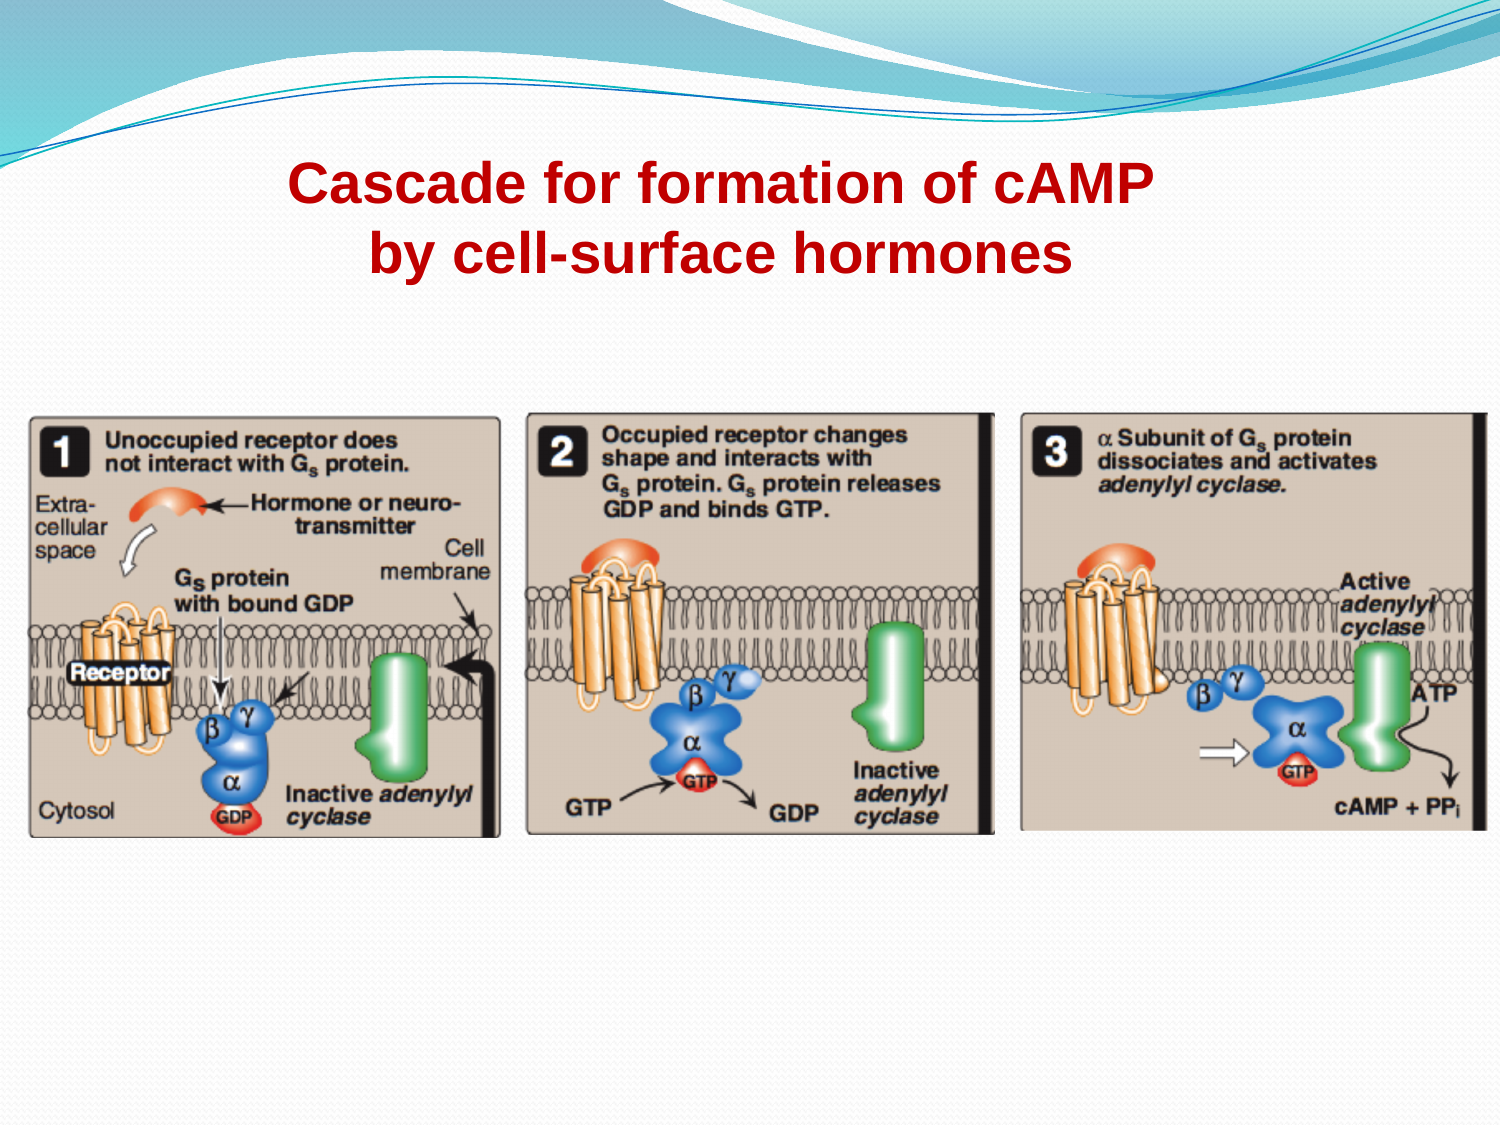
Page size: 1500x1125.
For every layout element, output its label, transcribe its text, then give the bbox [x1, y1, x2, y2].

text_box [26, 411, 1488, 838]
text_box Cascade for formation of cAMP by cell-surface hormones [272, 137, 1171, 293]
